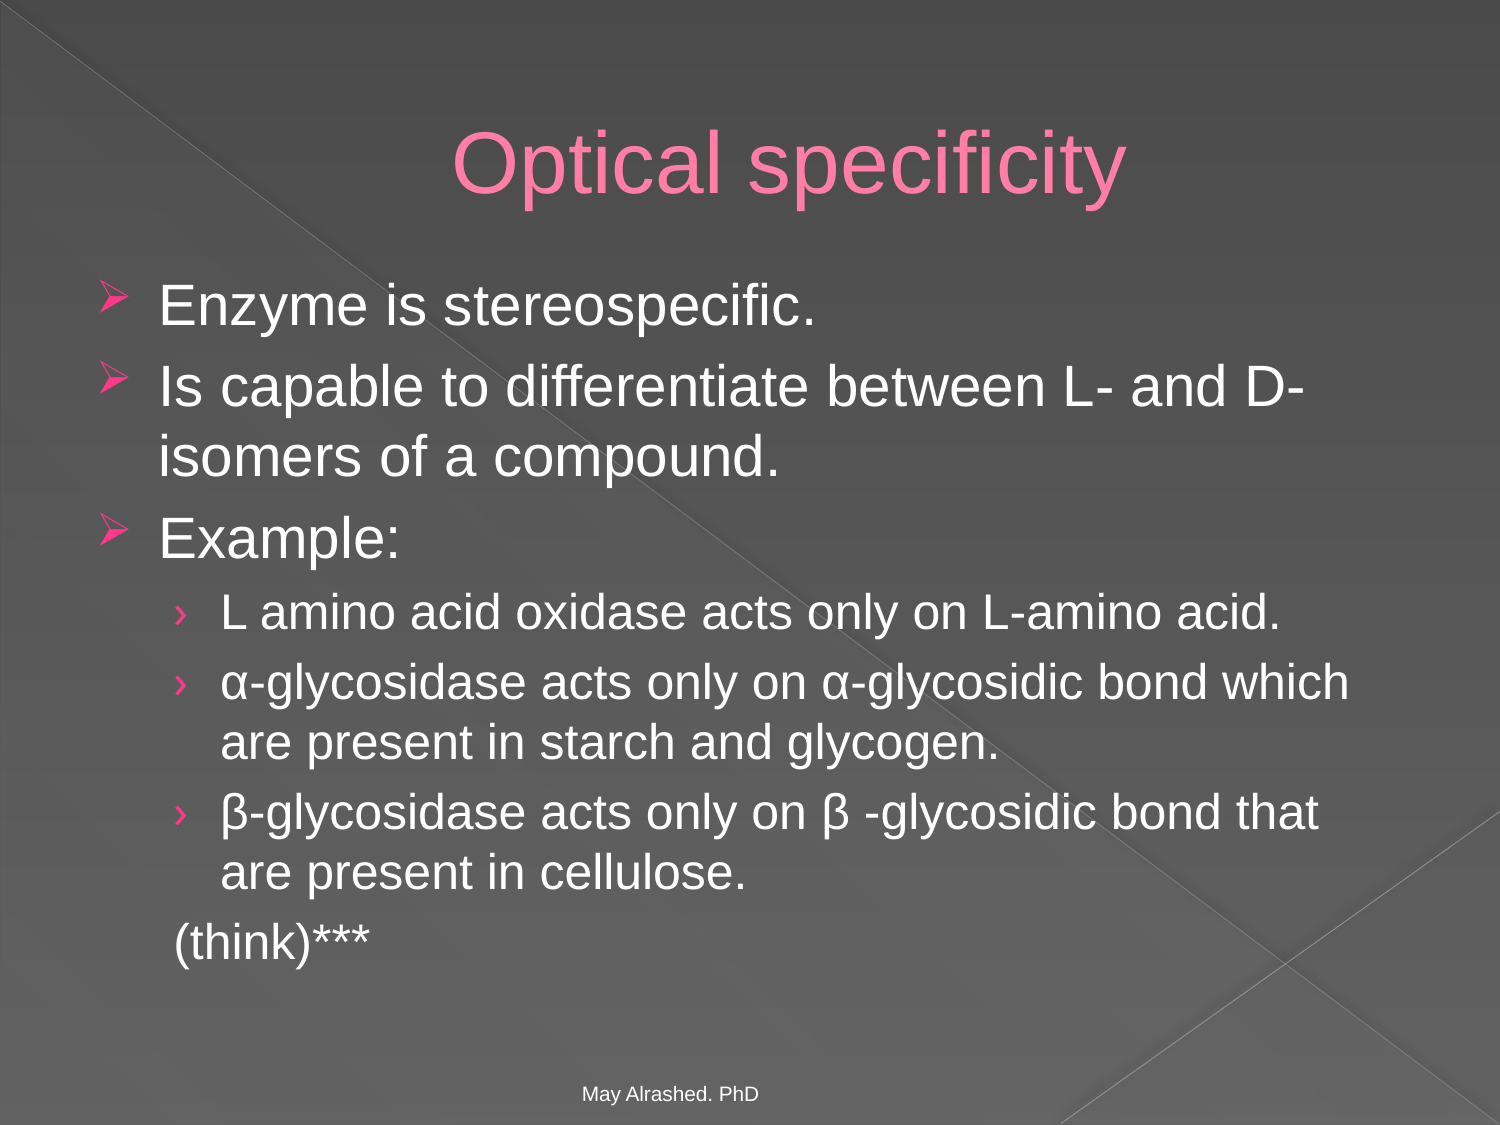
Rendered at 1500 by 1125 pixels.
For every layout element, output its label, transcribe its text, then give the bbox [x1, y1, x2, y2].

footer May Alrashed. PhD [75, 1063, 774, 1113]
list Enzyme is stereospecific. Is capable to differentiate between L- and D- isomers of a compound. Example: L amino acid oxidase acts only on L-amino acid. α-glycosidase acts only on α-glycosidic bond which are present in starch and glycogen. β-glycosidase acts only on β -glycosidic bond that are present in cellulose. (think)*** [70, 259, 1421, 1010]
title Optical specificity [75, 43, 1425, 274]
